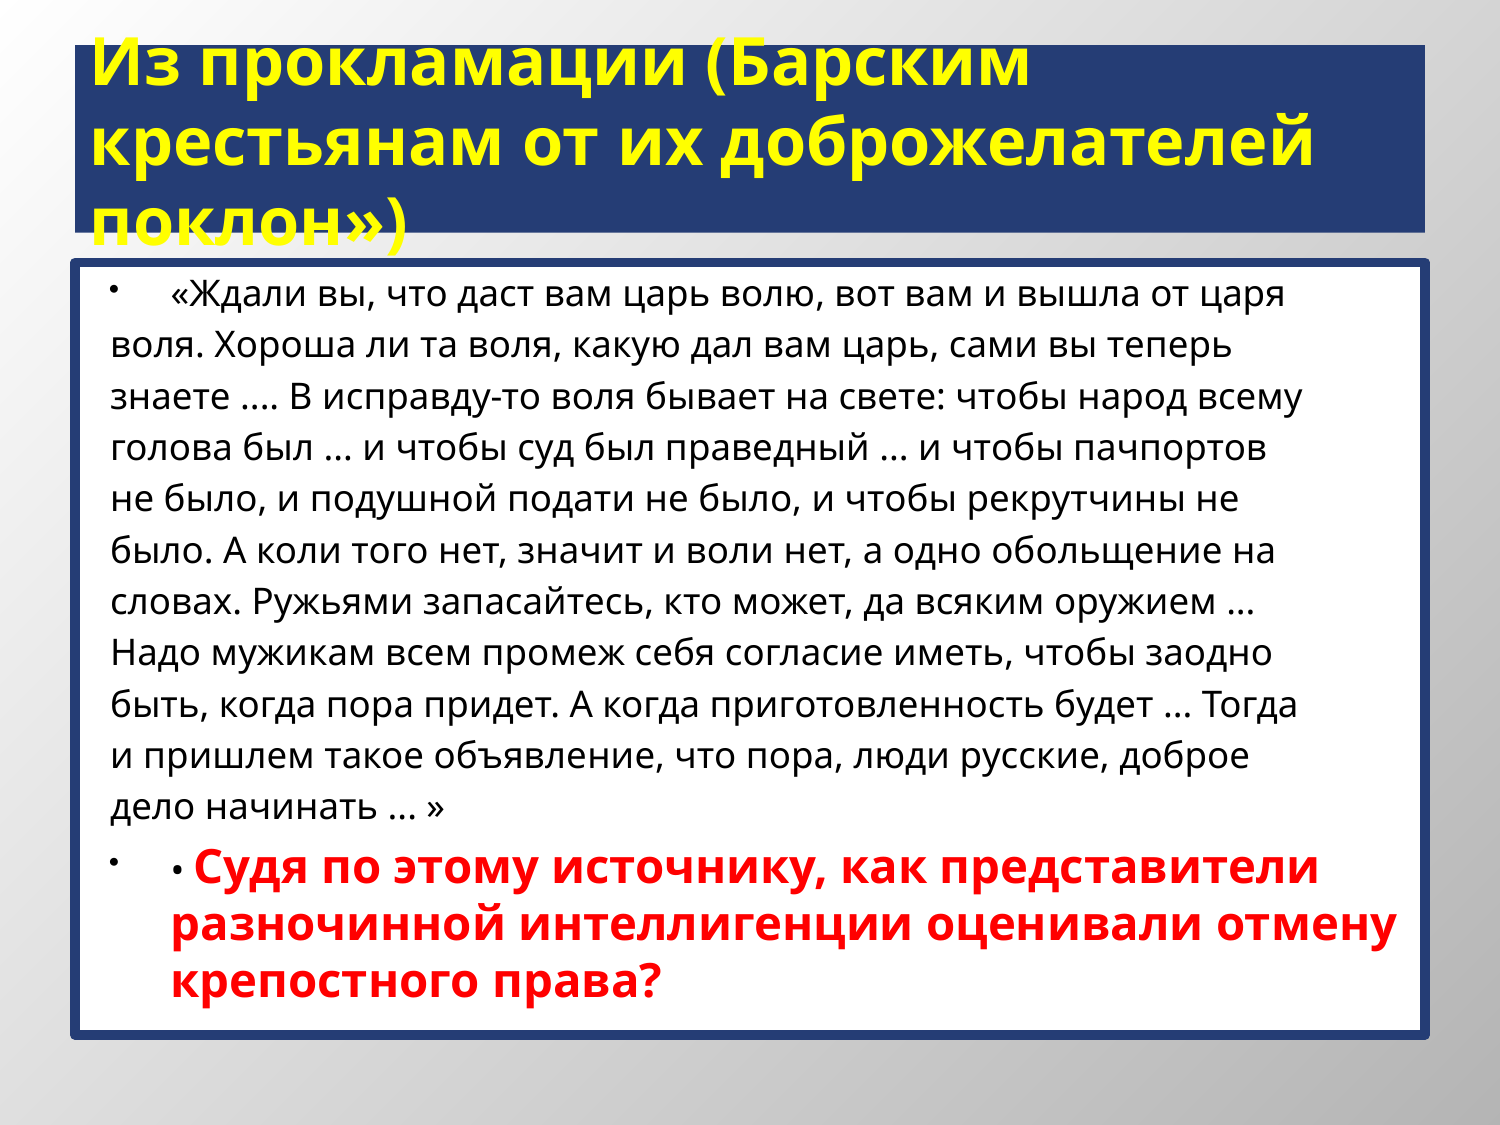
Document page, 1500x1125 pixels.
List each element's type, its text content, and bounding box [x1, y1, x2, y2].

list «Ждали вы, что даст вам царь волю, вот вам и вышла от царя воля. Хороша ли та воля, какую дал вам царь, сами вы теперь знаете .... В исправду-то воля бывает на свете: чтобы народ всему голова был ... и чтобы суд был праведный ... и чтобы пачпортов не было, и подушной подати не было, и чтобы рекрутчины не было. А коли того нет, значит и воли нет, а одно обольщение на словах. Ружьями запасайтесь, кто может, да всяким оружием ... Надо мужикам всем промеж себя согласие иметь, чтобы заодно быть, когда пора придет. А когда приготовленность будет ... Тогда и пришлем такое объявле­ние, что пора, люди русские, доброе дело начинать ... » • Судя по этому источнику, как представители разночинной интеллигенции оценивали отмену крепостного права? [75, 262, 1425, 1035]
title Из прокламации (Барским крестьянам от их доброжелателей поклон») [75, 45, 1425, 233]
